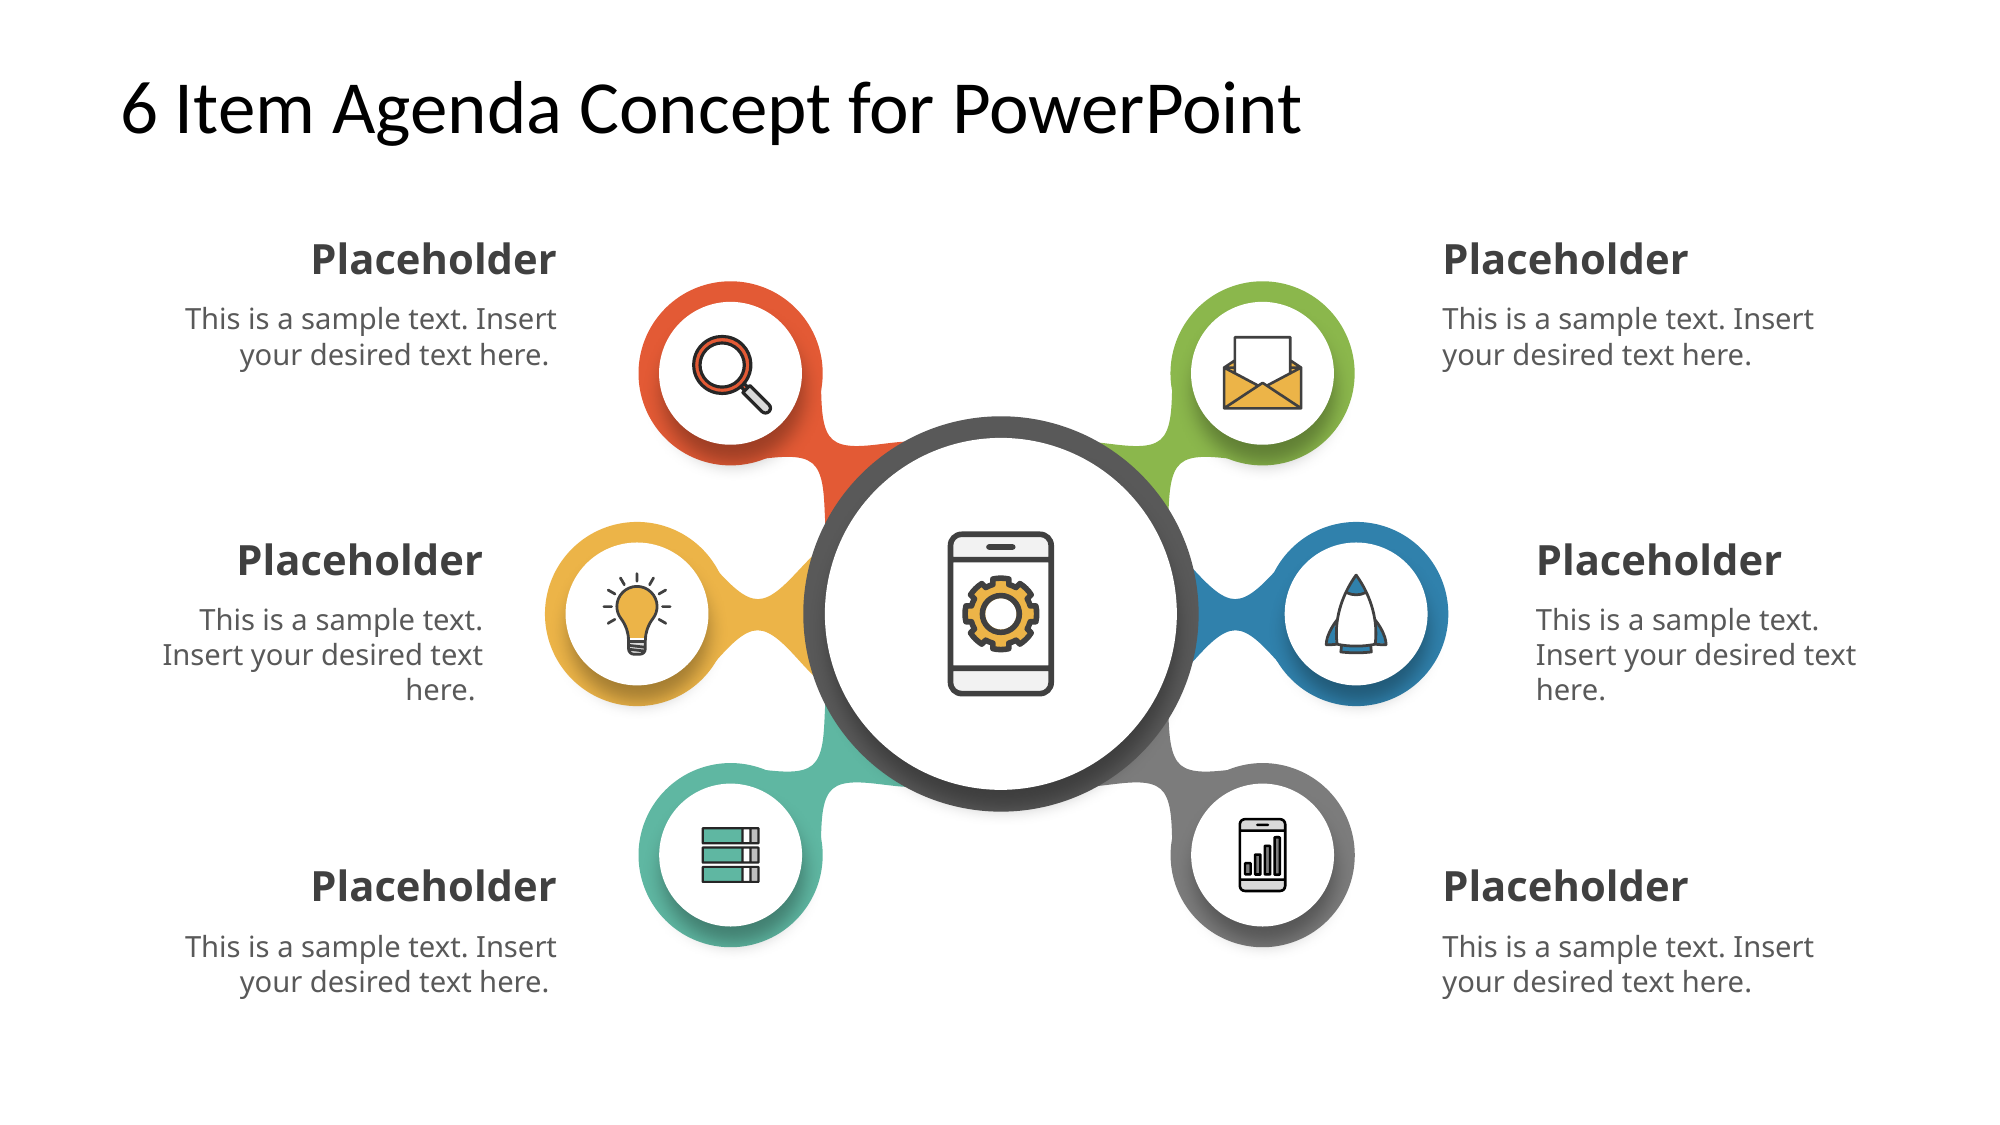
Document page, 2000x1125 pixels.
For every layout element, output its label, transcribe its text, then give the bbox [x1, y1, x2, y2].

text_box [544, 281, 1449, 948]
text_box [1535, 524, 1872, 716]
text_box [124, 851, 558, 1008]
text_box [124, 224, 558, 380]
title 6 Item Agenda Concept for PowerPoint [99, 45, 1900, 162]
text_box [147, 524, 484, 716]
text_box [1442, 224, 1875, 380]
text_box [1442, 851, 1875, 1008]
